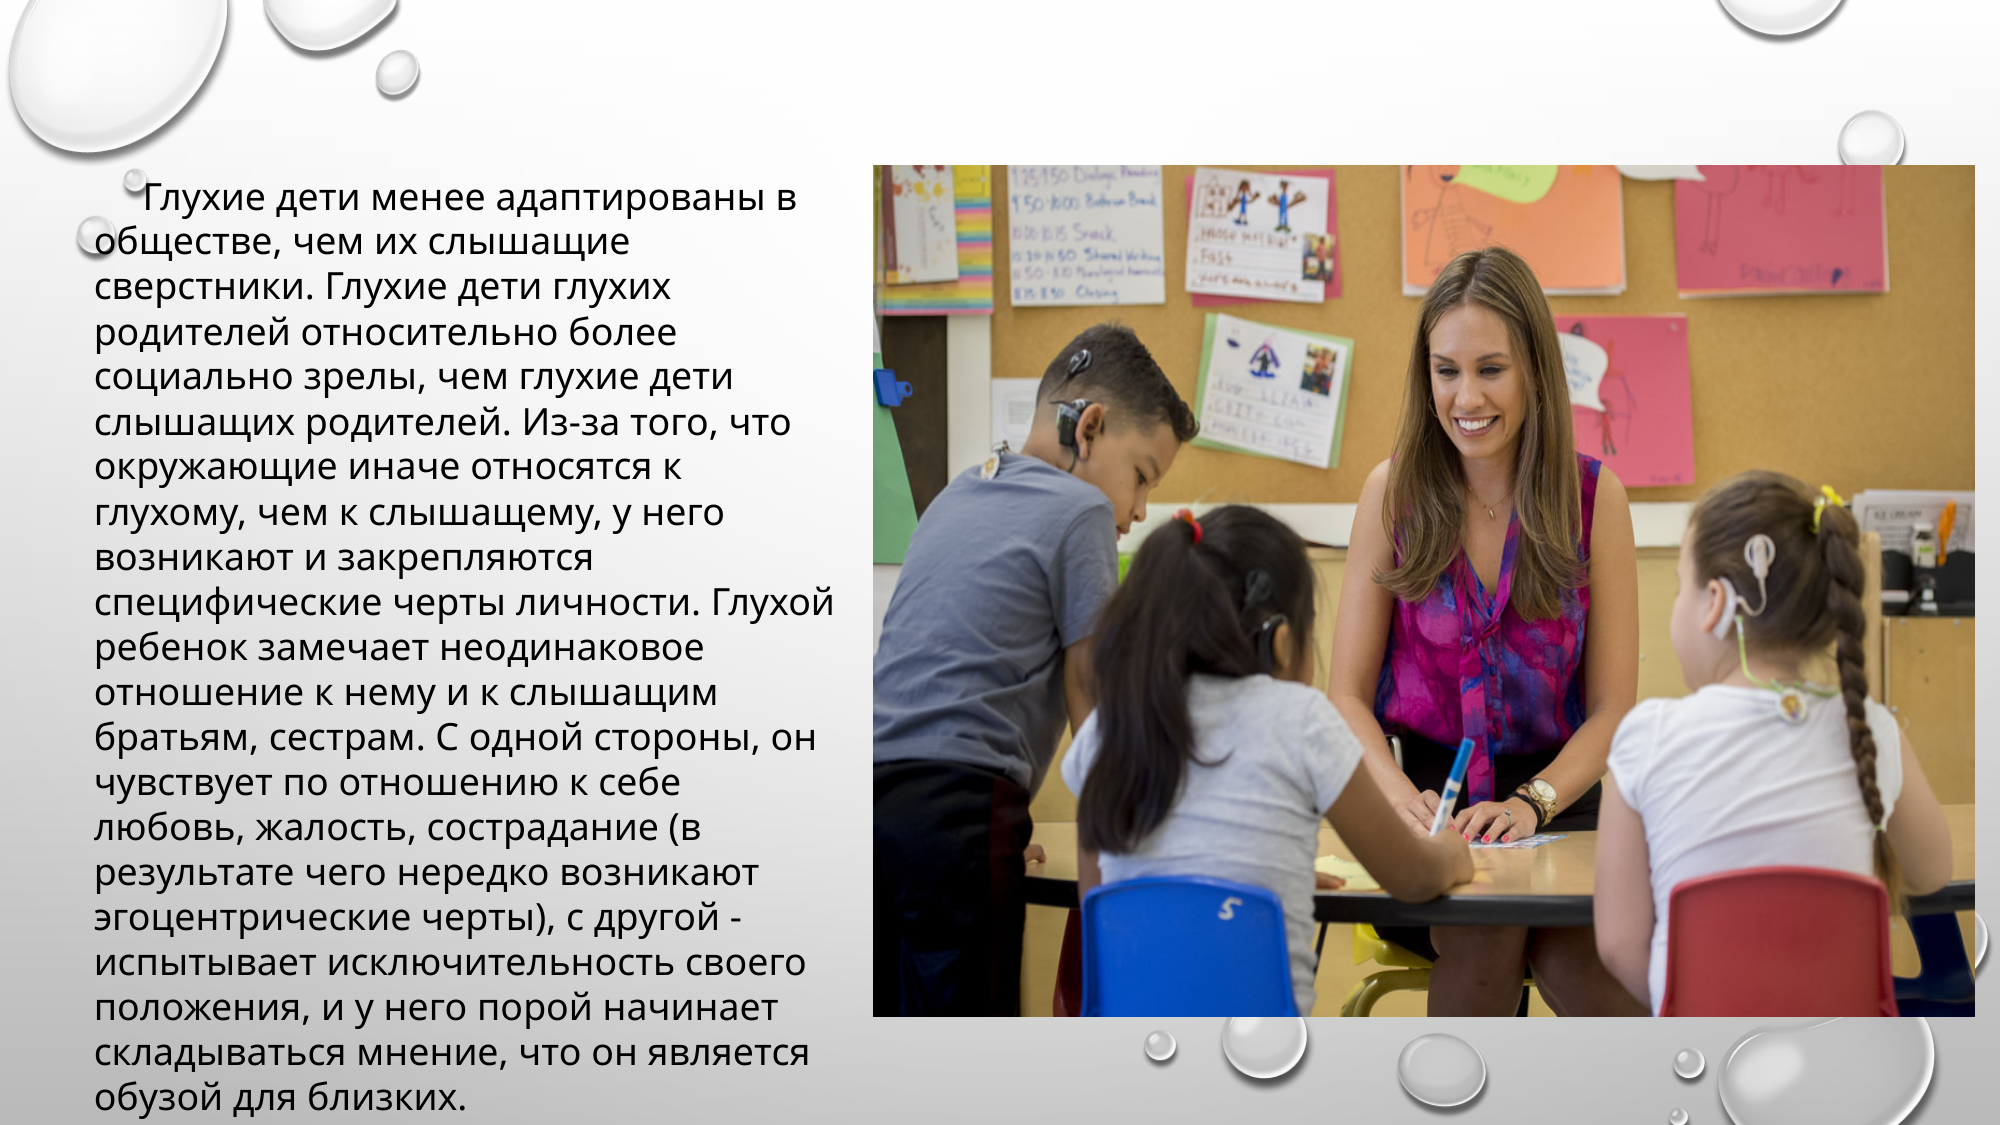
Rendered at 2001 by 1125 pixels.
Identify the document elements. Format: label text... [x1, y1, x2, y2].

picture [0, 0, 2000, 1125]
text_box Глухие дети менее адаптированы в обществе, чем их слышащие сверстники. Глухие дети глухих родителей относительно более социально зрелы, чем глухие дети слышащих родителей. Из-за того, что окружающие иначе относятся к глухому, чем к слышащему, у него возникают и закрепляются специфические черты личности. Глухой ребенок замечает неодинаковое отношение к нему и к слышащим братьям, сестрам. С одной стороны, он чувствует по отношению к себе любовь, жалость, сострадание (в результате чего нередко возникают эгоцентрические черты), с другой - испытывает исключительность своего положения, и у него порой начинает складываться мнение, что он является обузой для близких. [79, 165, 858, 1125]
